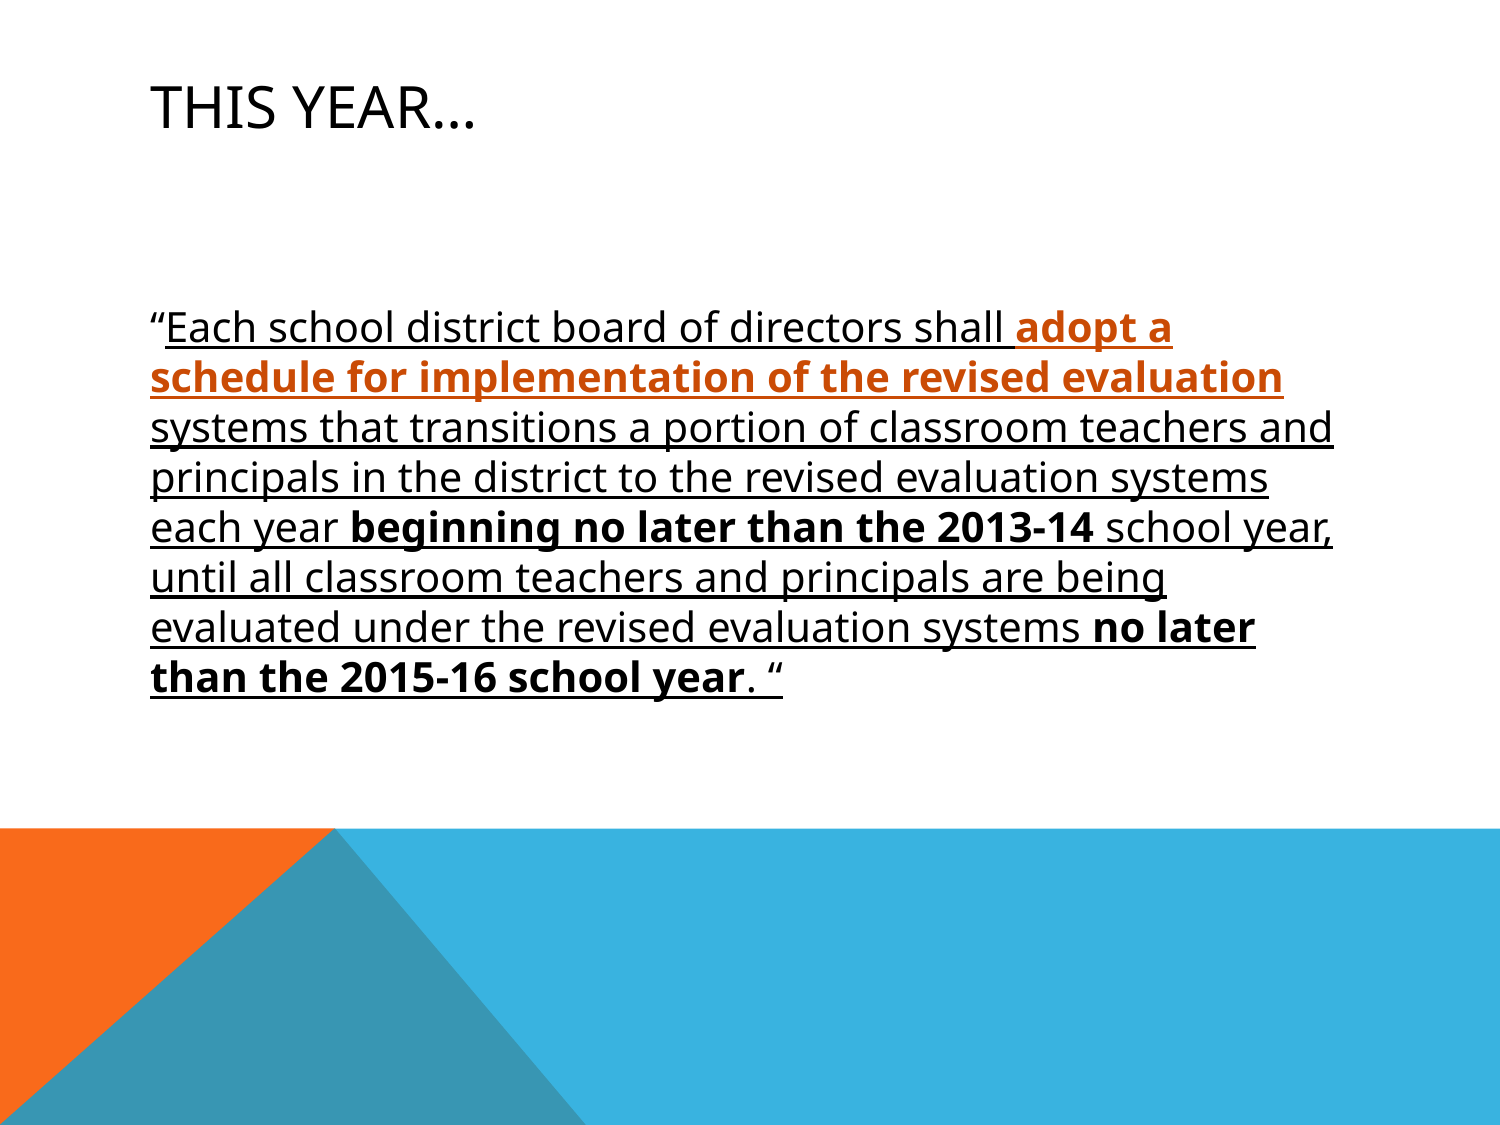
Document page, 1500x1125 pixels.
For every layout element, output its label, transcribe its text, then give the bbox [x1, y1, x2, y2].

list “Each school district board of directors shall adopt a schedule for implementation of the revised evaluation systems that transitions a portion of classroom teachers and principals in the district to the revised evaluation systems each year beginning no later than the 2013-14 school year, until all classroom teachers and principals are being evaluated under the revised evaluation systems no later than the 2015-16 school year. “ [135, 180, 1369, 768]
title This year… [135, 60, 1369, 150]
